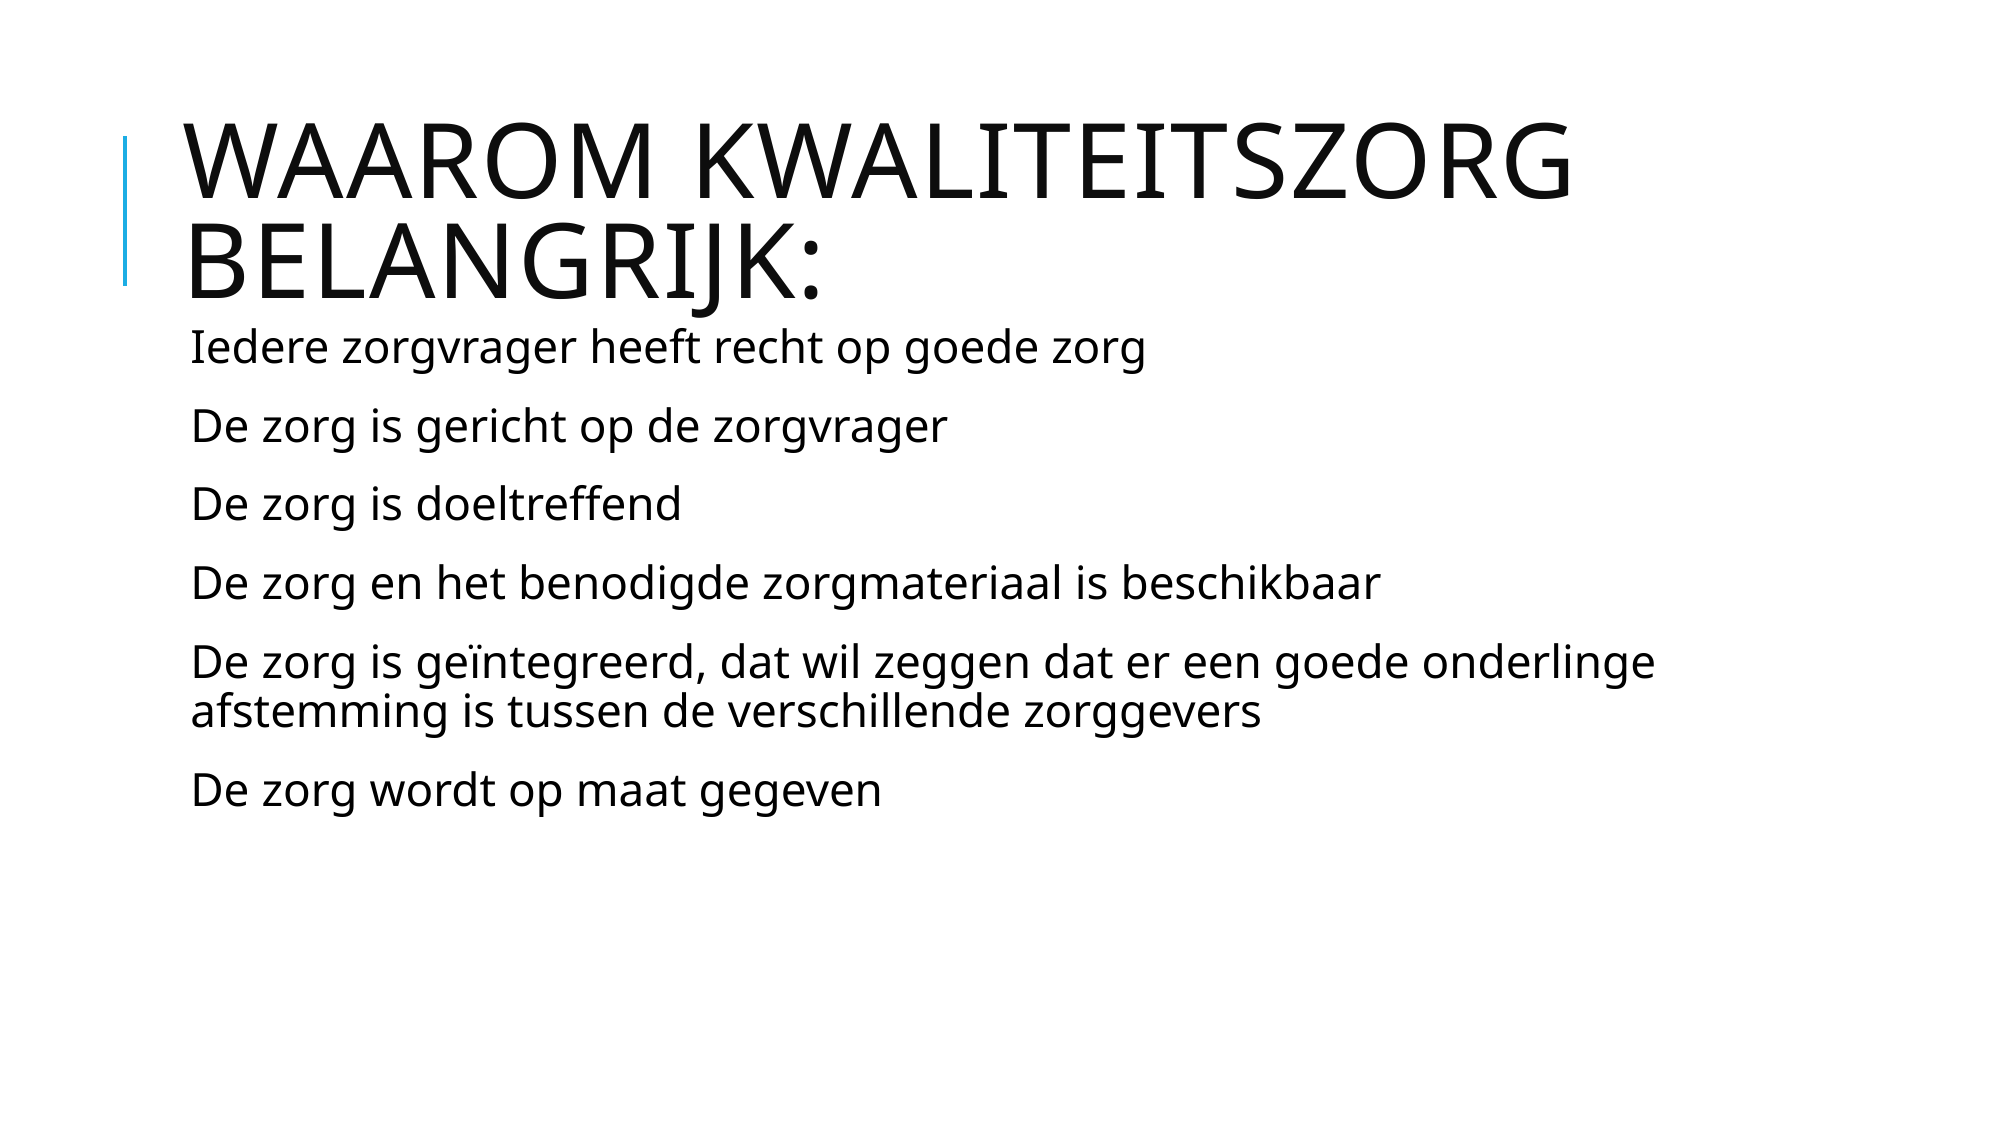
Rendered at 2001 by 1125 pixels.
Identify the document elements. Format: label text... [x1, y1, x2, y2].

list Iedere zorgvrager heeft recht op goede zorg De zorg is gericht op de zorgvrager De zorg is doeltreffend De zorg en het benodigde zorgmateriaal is beschikbaar De zorg is geïntegreerd, dat wil zeggen dat er een goede onderlinge afstemming is tussen de verschillende zorggevers De zorg wordt op maat gegeven [168, 316, 1763, 1035]
title Waarom kwaliteitszorg belangrijk: [168, 96, 1763, 316]
